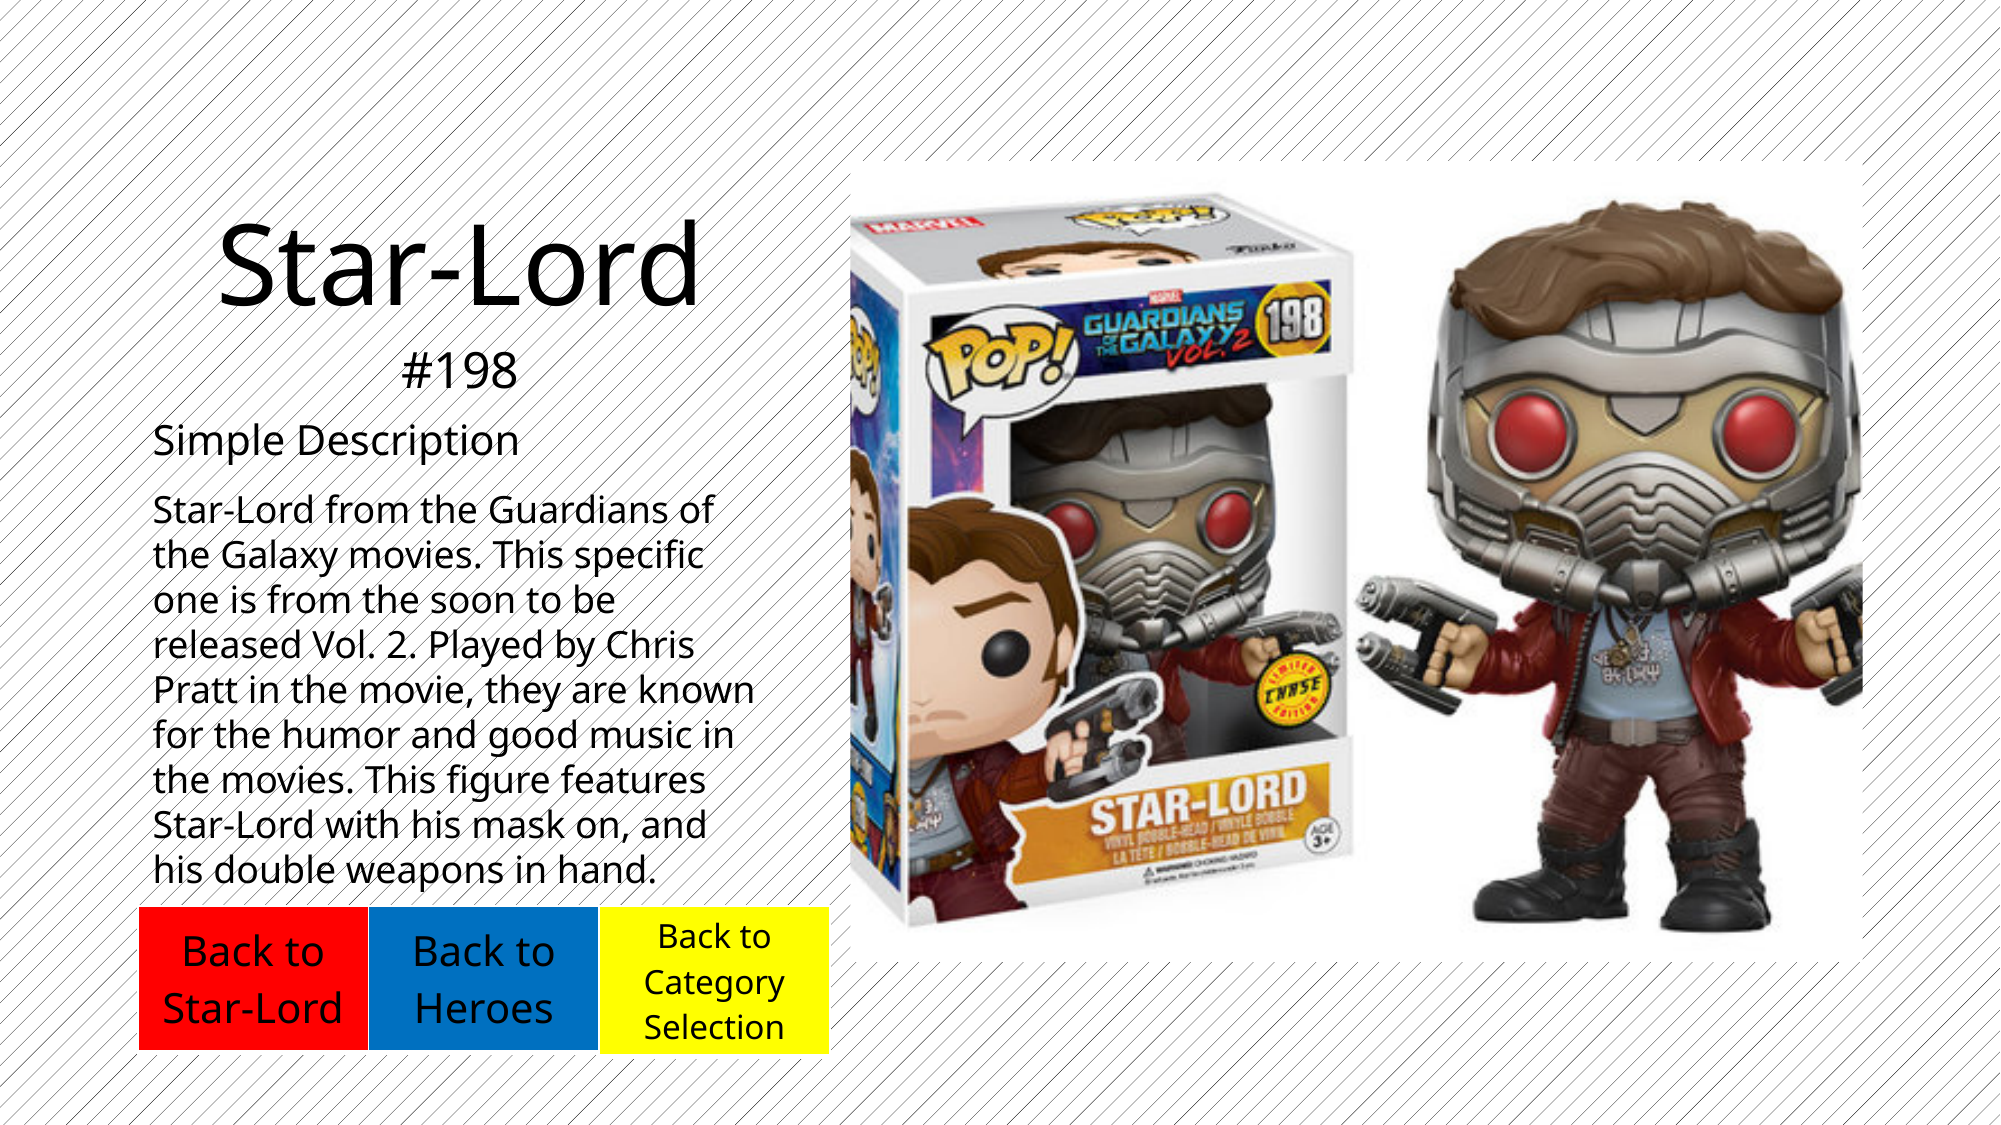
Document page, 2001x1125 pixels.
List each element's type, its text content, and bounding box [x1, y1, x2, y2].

list #198 Simple Description Star-Lord from the Guardians of the Galaxy movies. This specific one is from the soon to be released Vol. 2. Played by Chris Pratt in the movie, they are known for the humor and good music in the movies. This figure features Star-Lord with his mask on, and his double weapons in hand. [137, 337, 783, 905]
picture [137, 905, 830, 1053]
picture [850, 161, 1863, 962]
title Star-Lord [137, 75, 783, 337]
